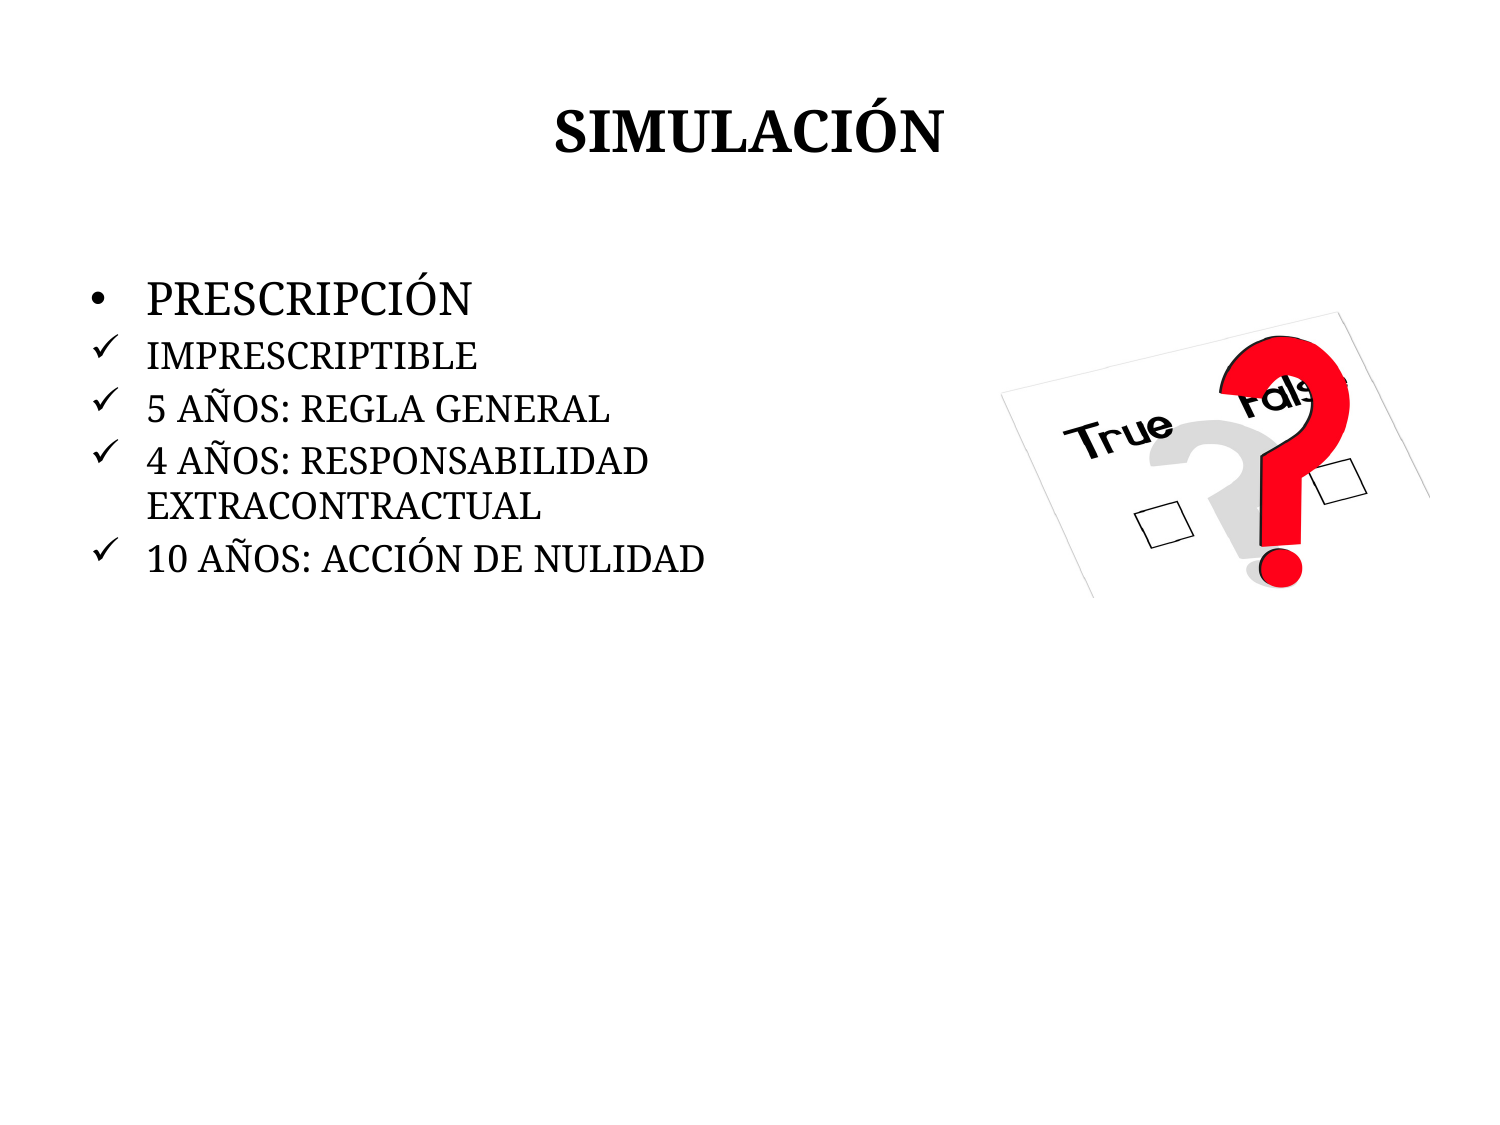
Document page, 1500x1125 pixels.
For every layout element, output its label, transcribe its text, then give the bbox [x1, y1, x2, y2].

list PRESCRIPCIÓN IMPRESCRIPTIBLE 5 AÑOS: REGLA GENERAL 4 AÑOS: RESPONSABILIDAD EXTRACONTRACTUAL 10 AÑOS: ACCIÓN DE NULIDAD [75, 262, 928, 1005]
picture [997, 310, 1430, 599]
title SIMULACIÓN [75, 45, 1425, 213]
